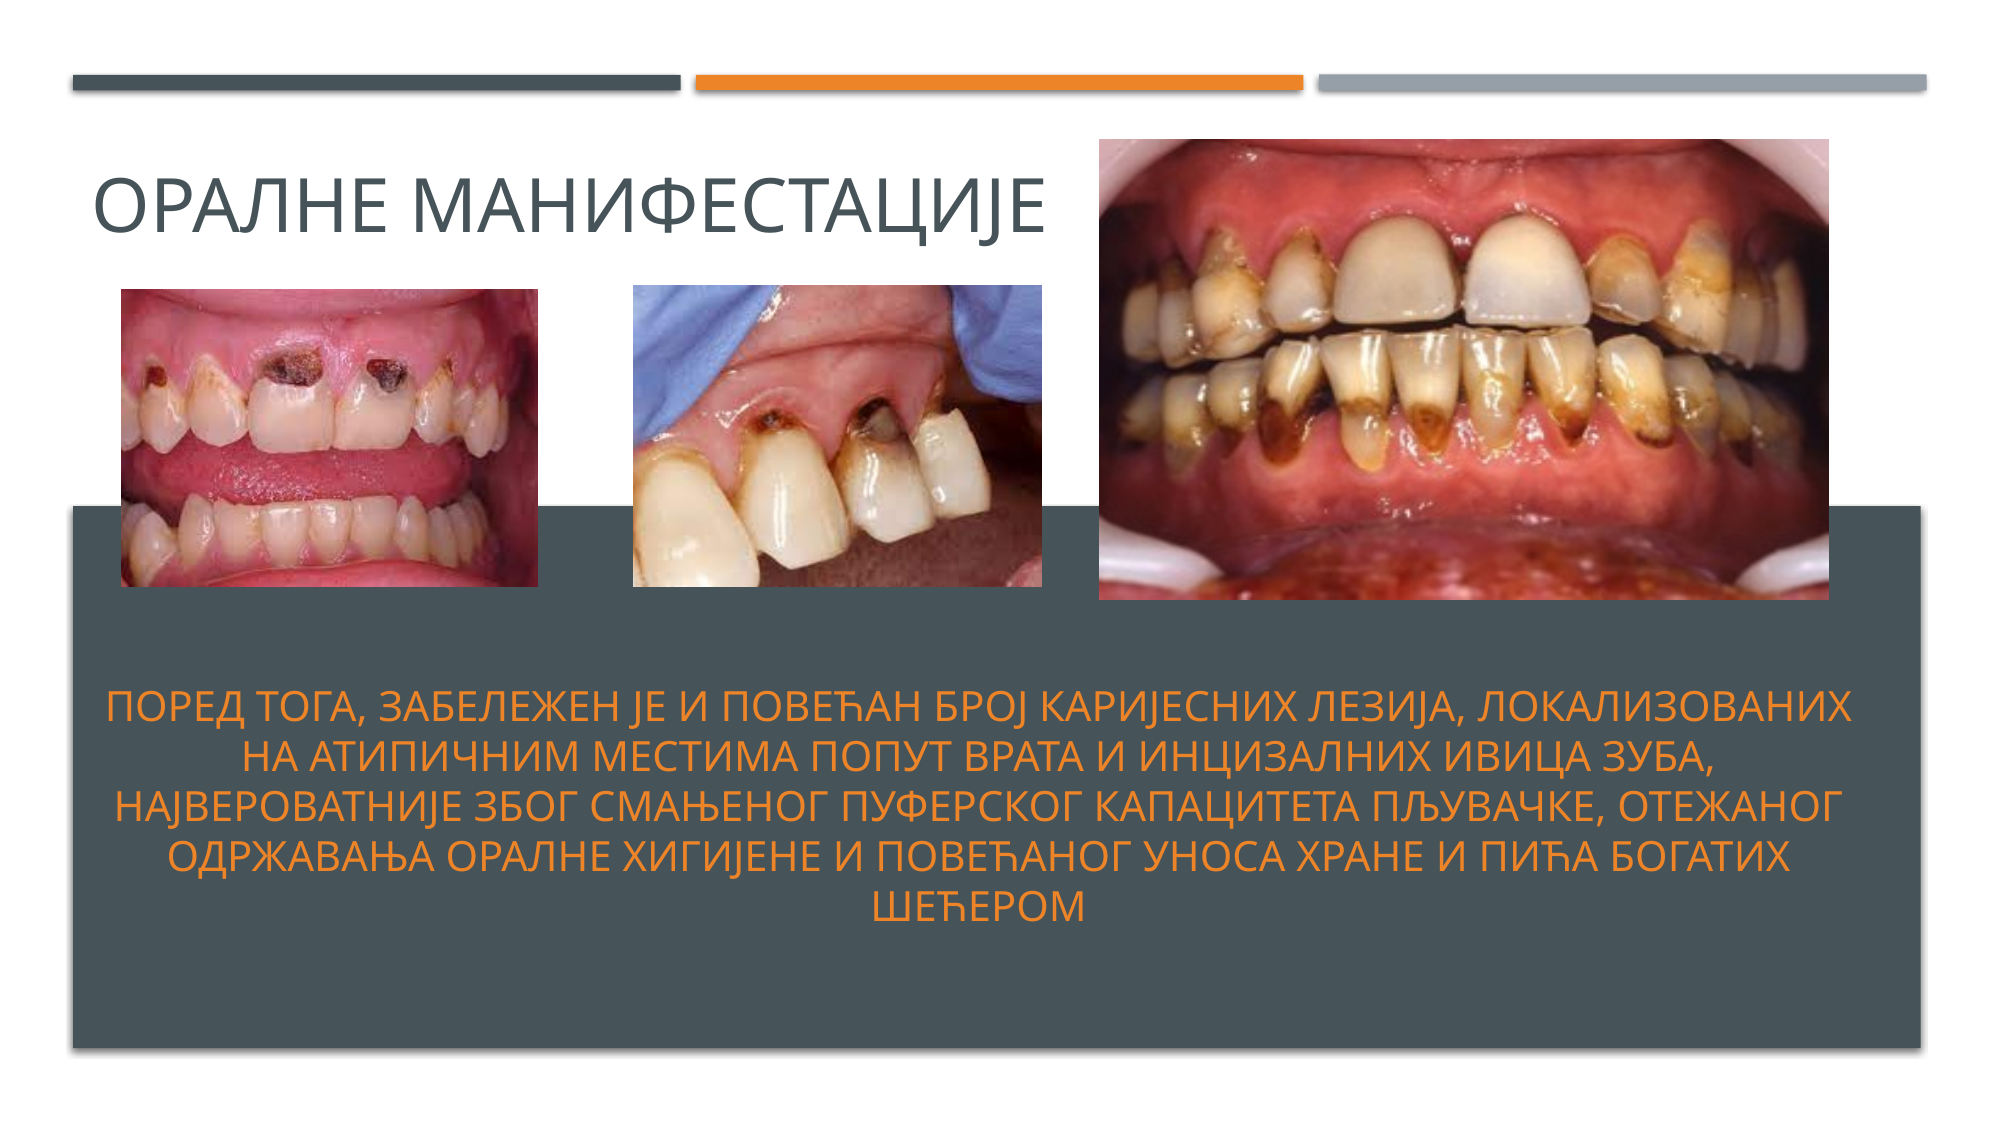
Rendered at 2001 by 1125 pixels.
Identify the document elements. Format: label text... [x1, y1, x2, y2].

picture [632, 284, 1042, 588]
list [1099, 138, 1829, 601]
picture [120, 289, 538, 588]
subtitle Поред тога, забележен је и повећан број каријесних лезија, локализованих на атипичним местима попут врата и инцизалних ивица зуба, највероватније због смањеног пуферског капацитета пљувачке, отежаног одржавања оралне хигијене и повећаног уноса хране и пића богатих шећером [76, 672, 1881, 769]
title Оралне манифестације [76, 99, 1881, 255]
